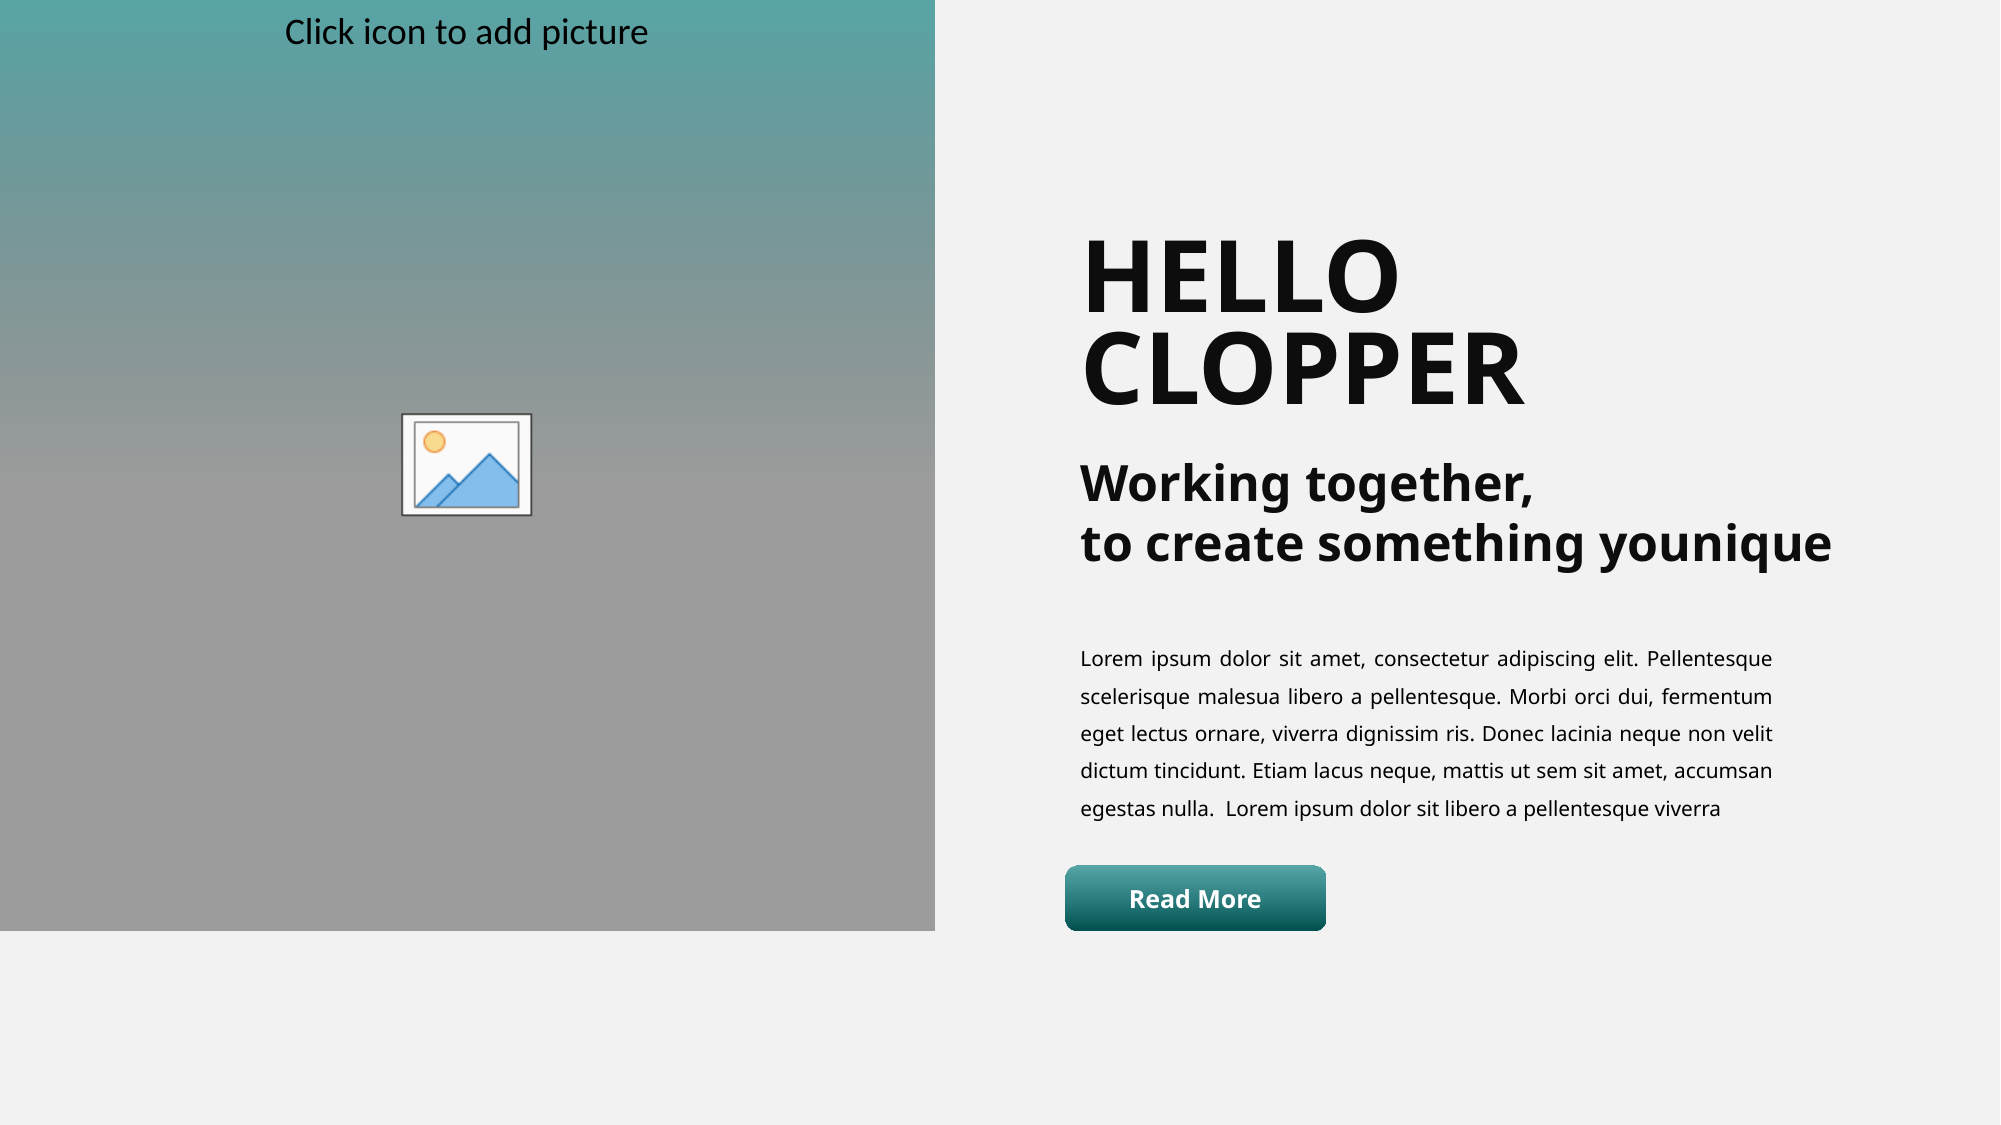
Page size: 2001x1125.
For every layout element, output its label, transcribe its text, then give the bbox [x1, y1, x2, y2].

text_box HELLO [1065, 205, 1881, 297]
picture [0, 0, 935, 931]
text_box Working together, to create something younique [1065, 444, 1924, 579]
text_box [1064, 864, 1327, 932]
text_box Lorem ipsum dolor sit amet, consectetur adipiscing elit. Pellentesque scelerisque malesua libero a pellentesque. Morbi orci dui, fermentum eget lectus ornare, viverra dignissim ris. Donec lacinia neque non velit dictum tincidunt. Etiam lacus neque, mattis ut sem sit amet, accumsan egestas nulla. Lorem ipsum dolor sit libero a pellentesque viverra [1065, 625, 1788, 828]
text_box Read More [1065, 876, 1326, 921]
text_box CLOPPER [1065, 297, 1881, 432]
